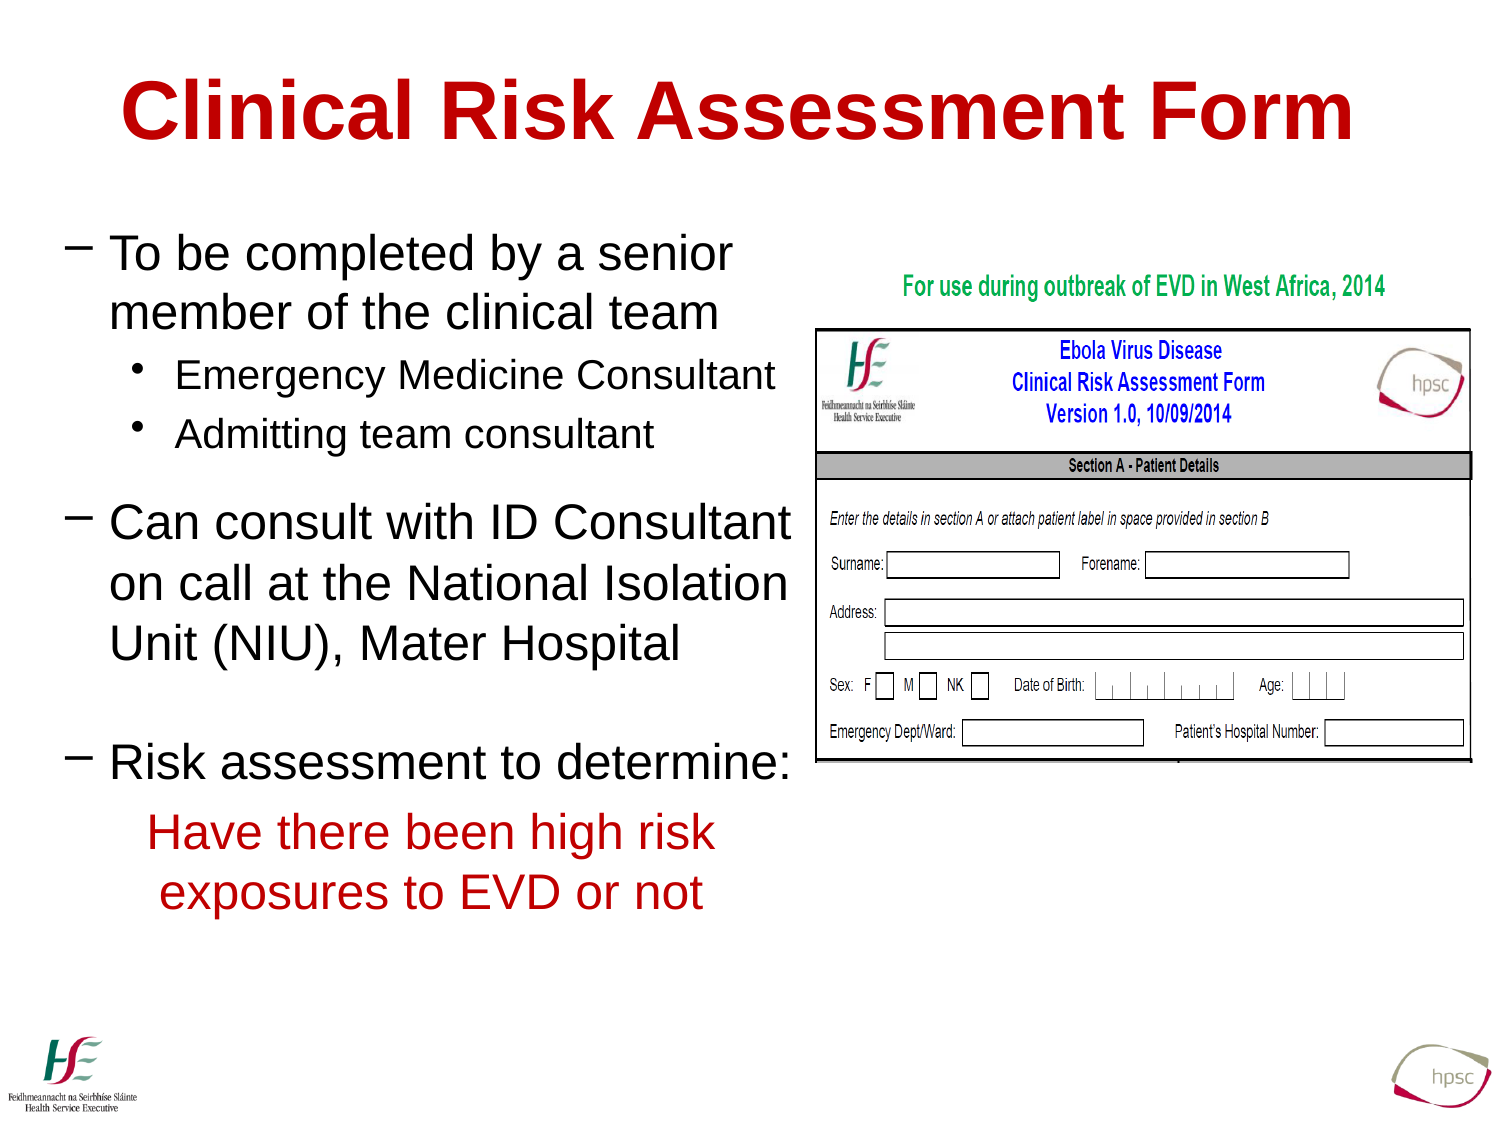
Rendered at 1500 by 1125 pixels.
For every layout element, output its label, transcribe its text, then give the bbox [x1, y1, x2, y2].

title Clinical Risk Assessment Form [74, 12, 1426, 201]
picture [0, 1029, 142, 1125]
list To be completed by a senior member of the clinical team Emergency Medicine Consultant Admitting team consultant Can consult with ID Consultant on call at the National Isolation Unit (NIU), Mater Hospital Risk assessment to determine: Have there been high risk exposures to EVD or not [49, 212, 813, 956]
picture [1381, 1026, 1500, 1125]
picture [799, 249, 1484, 763]
